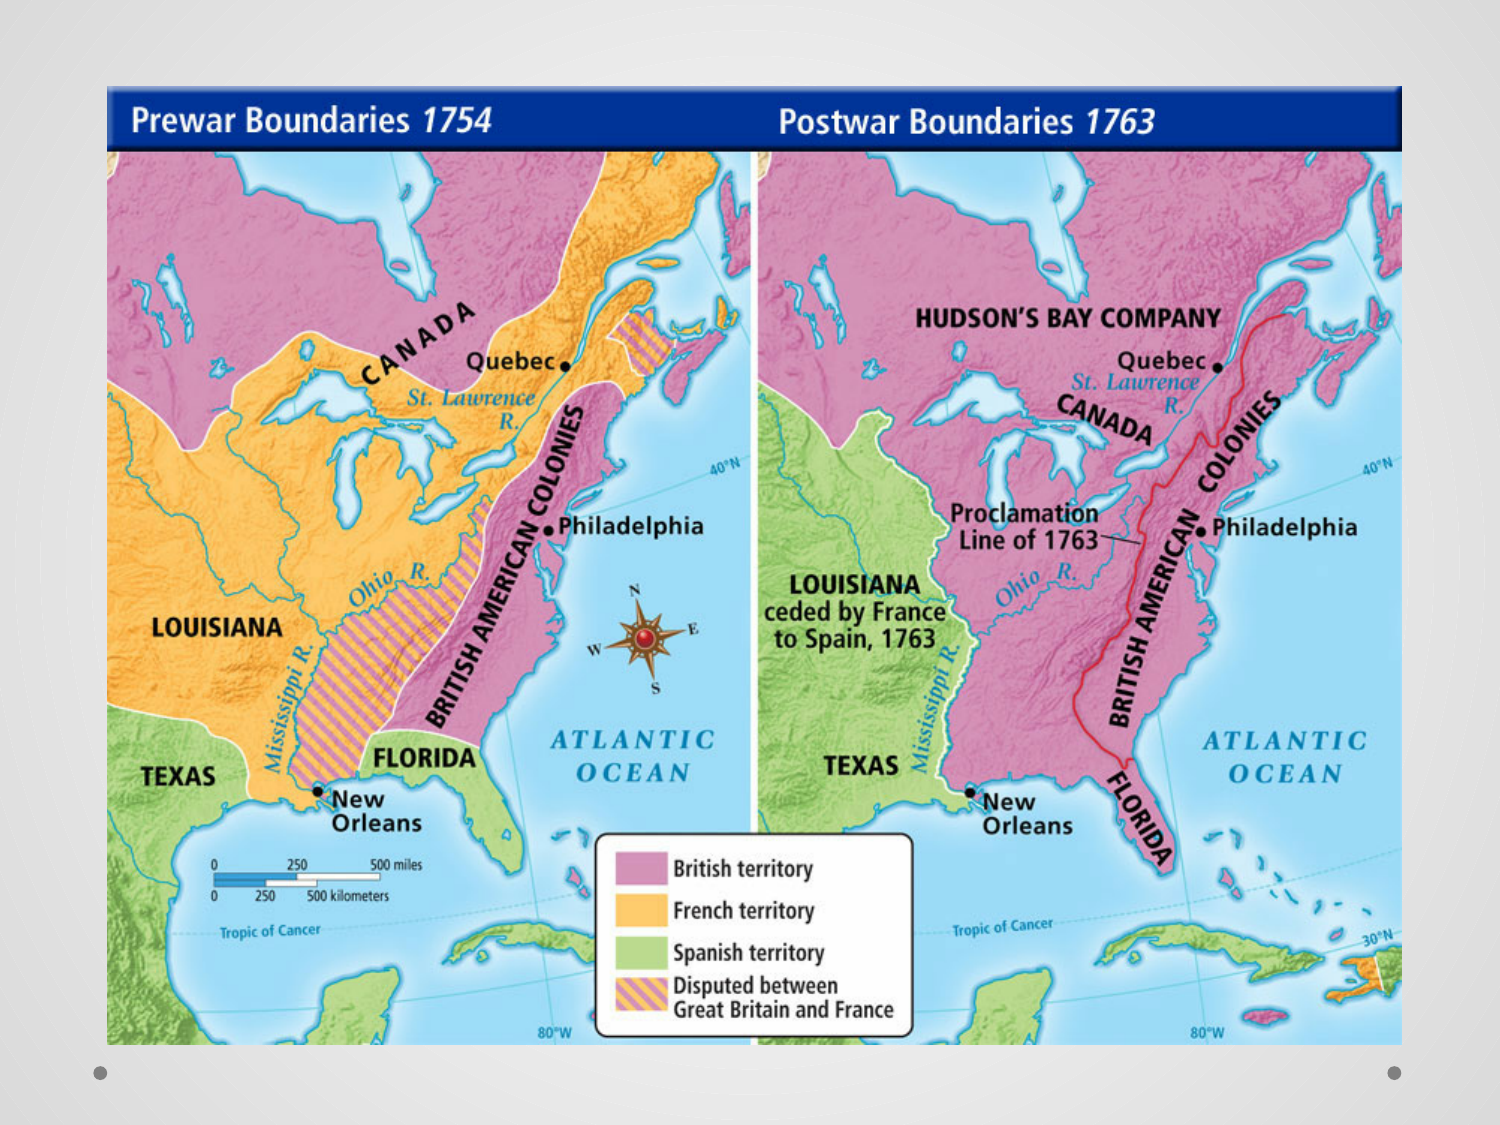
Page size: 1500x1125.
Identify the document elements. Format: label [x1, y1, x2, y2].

picture [106, 86, 1402, 1045]
